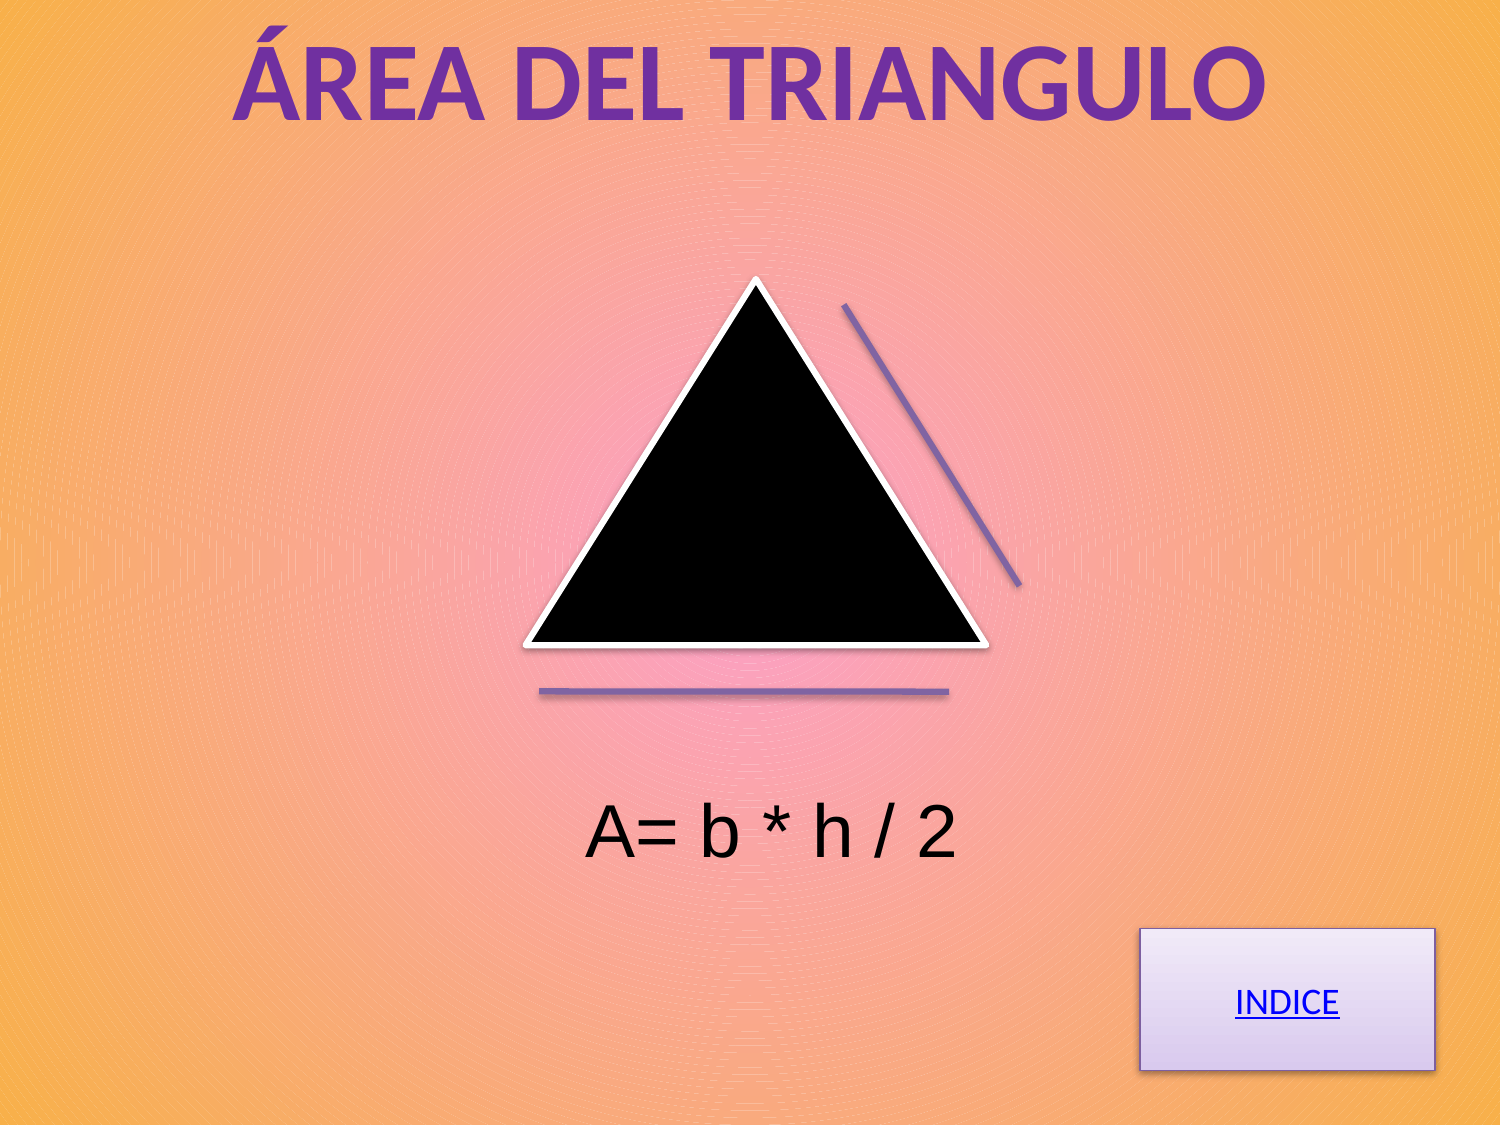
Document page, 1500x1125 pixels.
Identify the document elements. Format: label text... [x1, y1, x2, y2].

text_box A= b * h / 2 [478, 775, 1010, 880]
text_box [522, 275, 990, 649]
text_box ÁREA DEL TRIANGULO [217, 0, 1284, 150]
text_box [790, 357, 1073, 534]
text_box INDICE [1139, 928, 1436, 1071]
